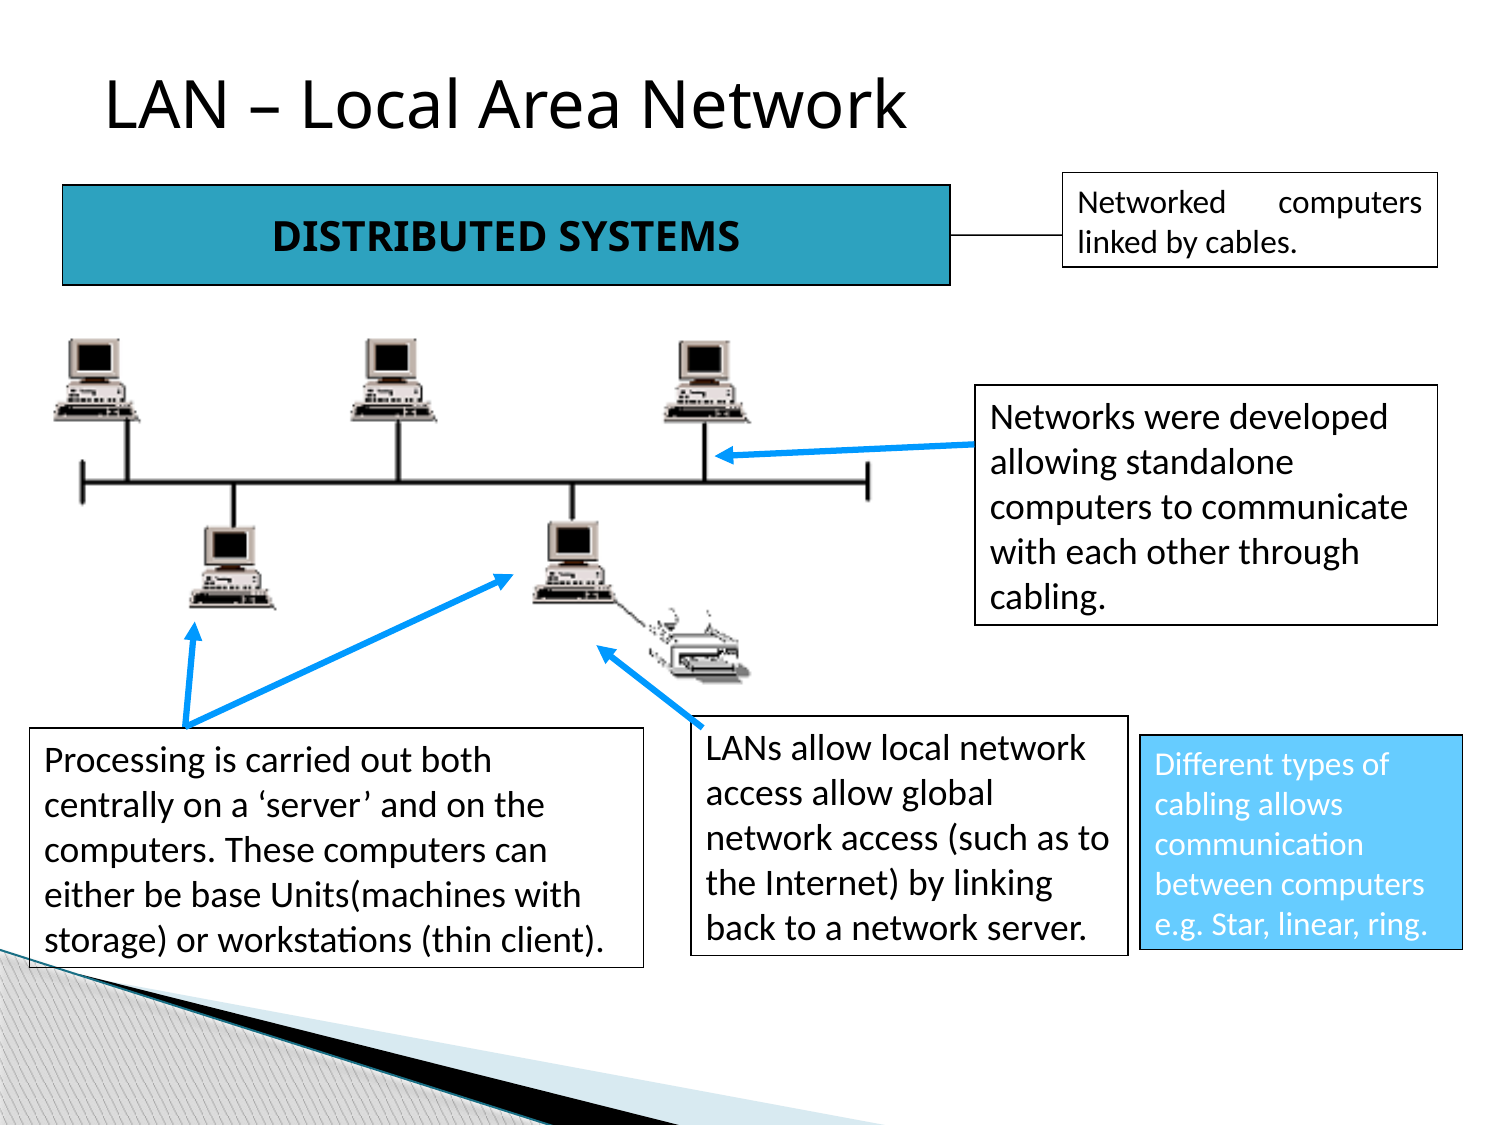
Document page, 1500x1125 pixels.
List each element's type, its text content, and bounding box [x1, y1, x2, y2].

text_box Processing is carried out both centrally on a ‘server’ and on the computers. These computers can either be base Units(machines with storage) or workstations (thin client). [29, 727, 644, 968]
text_box Networked computers linked by cables. [1062, 172, 1438, 268]
picture [49, 334, 901, 705]
text_box Networks were developed allowing standalone computers to communicate with each other through cabling. [974, 385, 1438, 625]
text_box LAN – Local Area Network [88, 54, 987, 150]
text_box Different types of cabling allows communication between computers e.g. Star, linear, ring. [1139, 735, 1463, 950]
text_box DISTRIBUTED SYSTEMS [62, 185, 950, 286]
text_box LANs allow local network access allow global network access (such as to the Internet) by linking back to a network server. [690, 715, 1128, 956]
